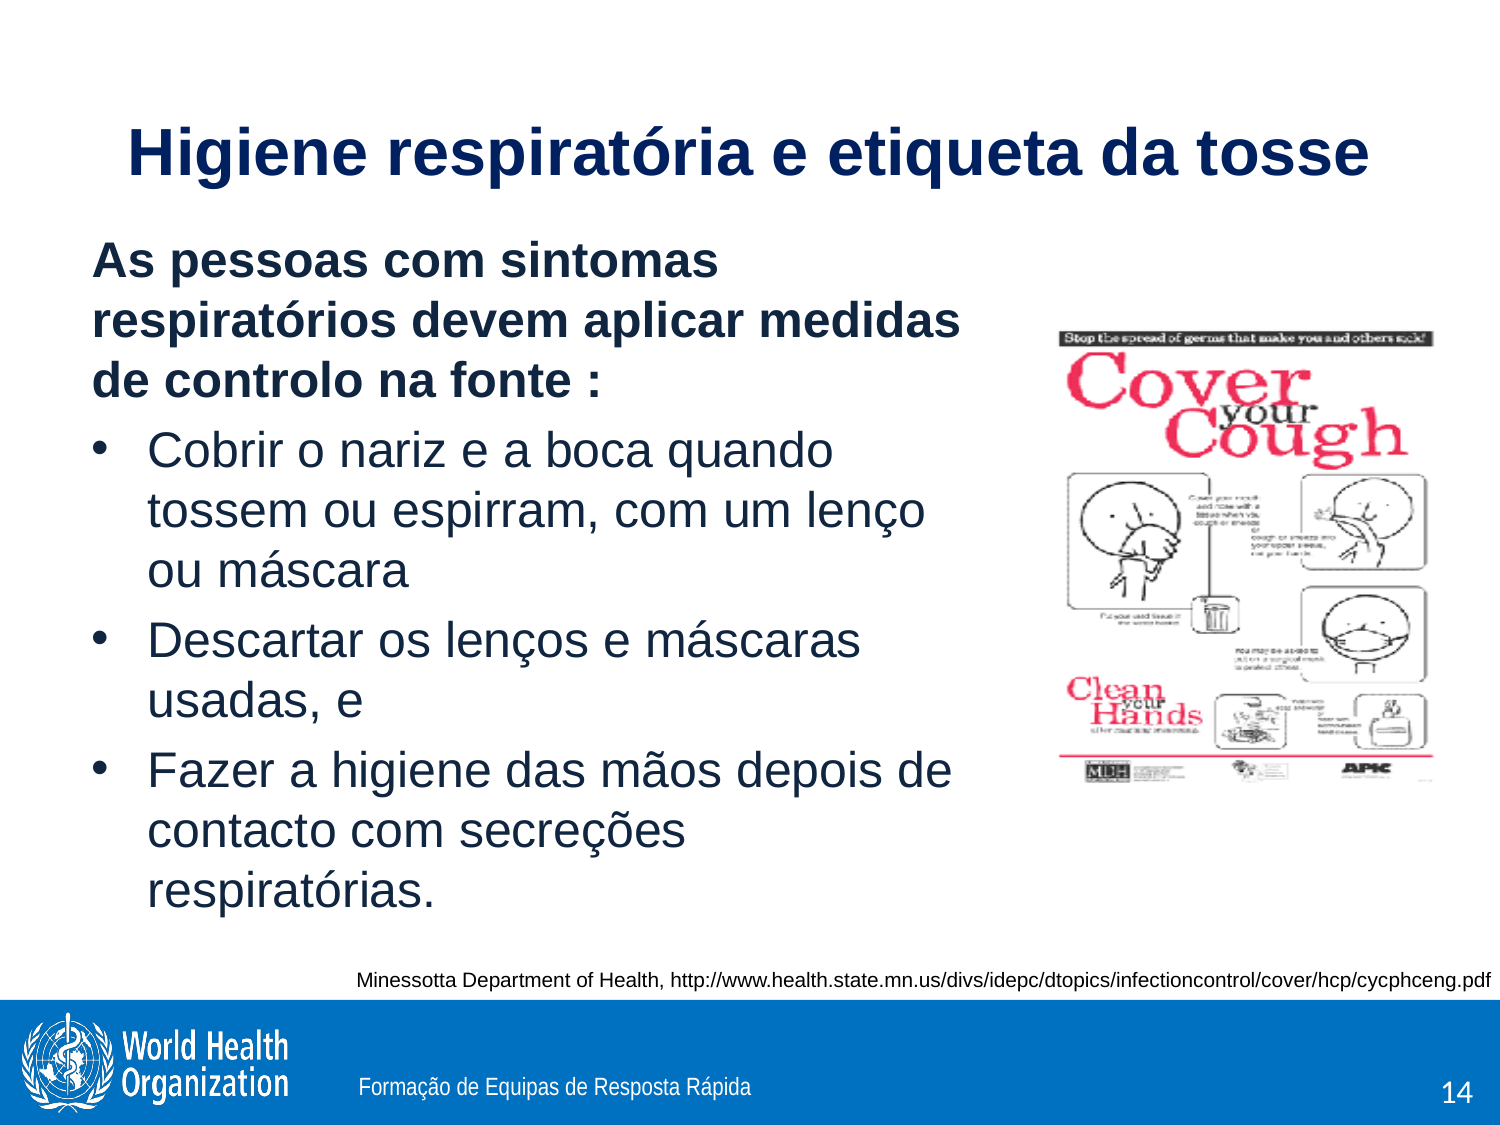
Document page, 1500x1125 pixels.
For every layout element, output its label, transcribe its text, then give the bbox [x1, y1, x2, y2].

text_box Minessotta Department of Health, http://www.health.state.mn.us/divs/idepc/dtopics/infectioncontrol/cover/hcp/cycphceng.pdf [341, 959, 1500, 999]
picture [21, 1012, 288, 1113]
list As pessoas com sintomas respiratórios devem aplicar medidas de controlo na fonte : Cobrir o nariz e a boca quando tossem ou espirram, com um lenço ou máscara Descartar os lenços e máscaras usadas, e Fazer a higiene das mãos depois de contacto com secreções respiratórias. [76, 219, 990, 963]
title Higiene respiratória e etiqueta da tosse [75, 45, 1425, 173]
picture [1049, 324, 1442, 789]
